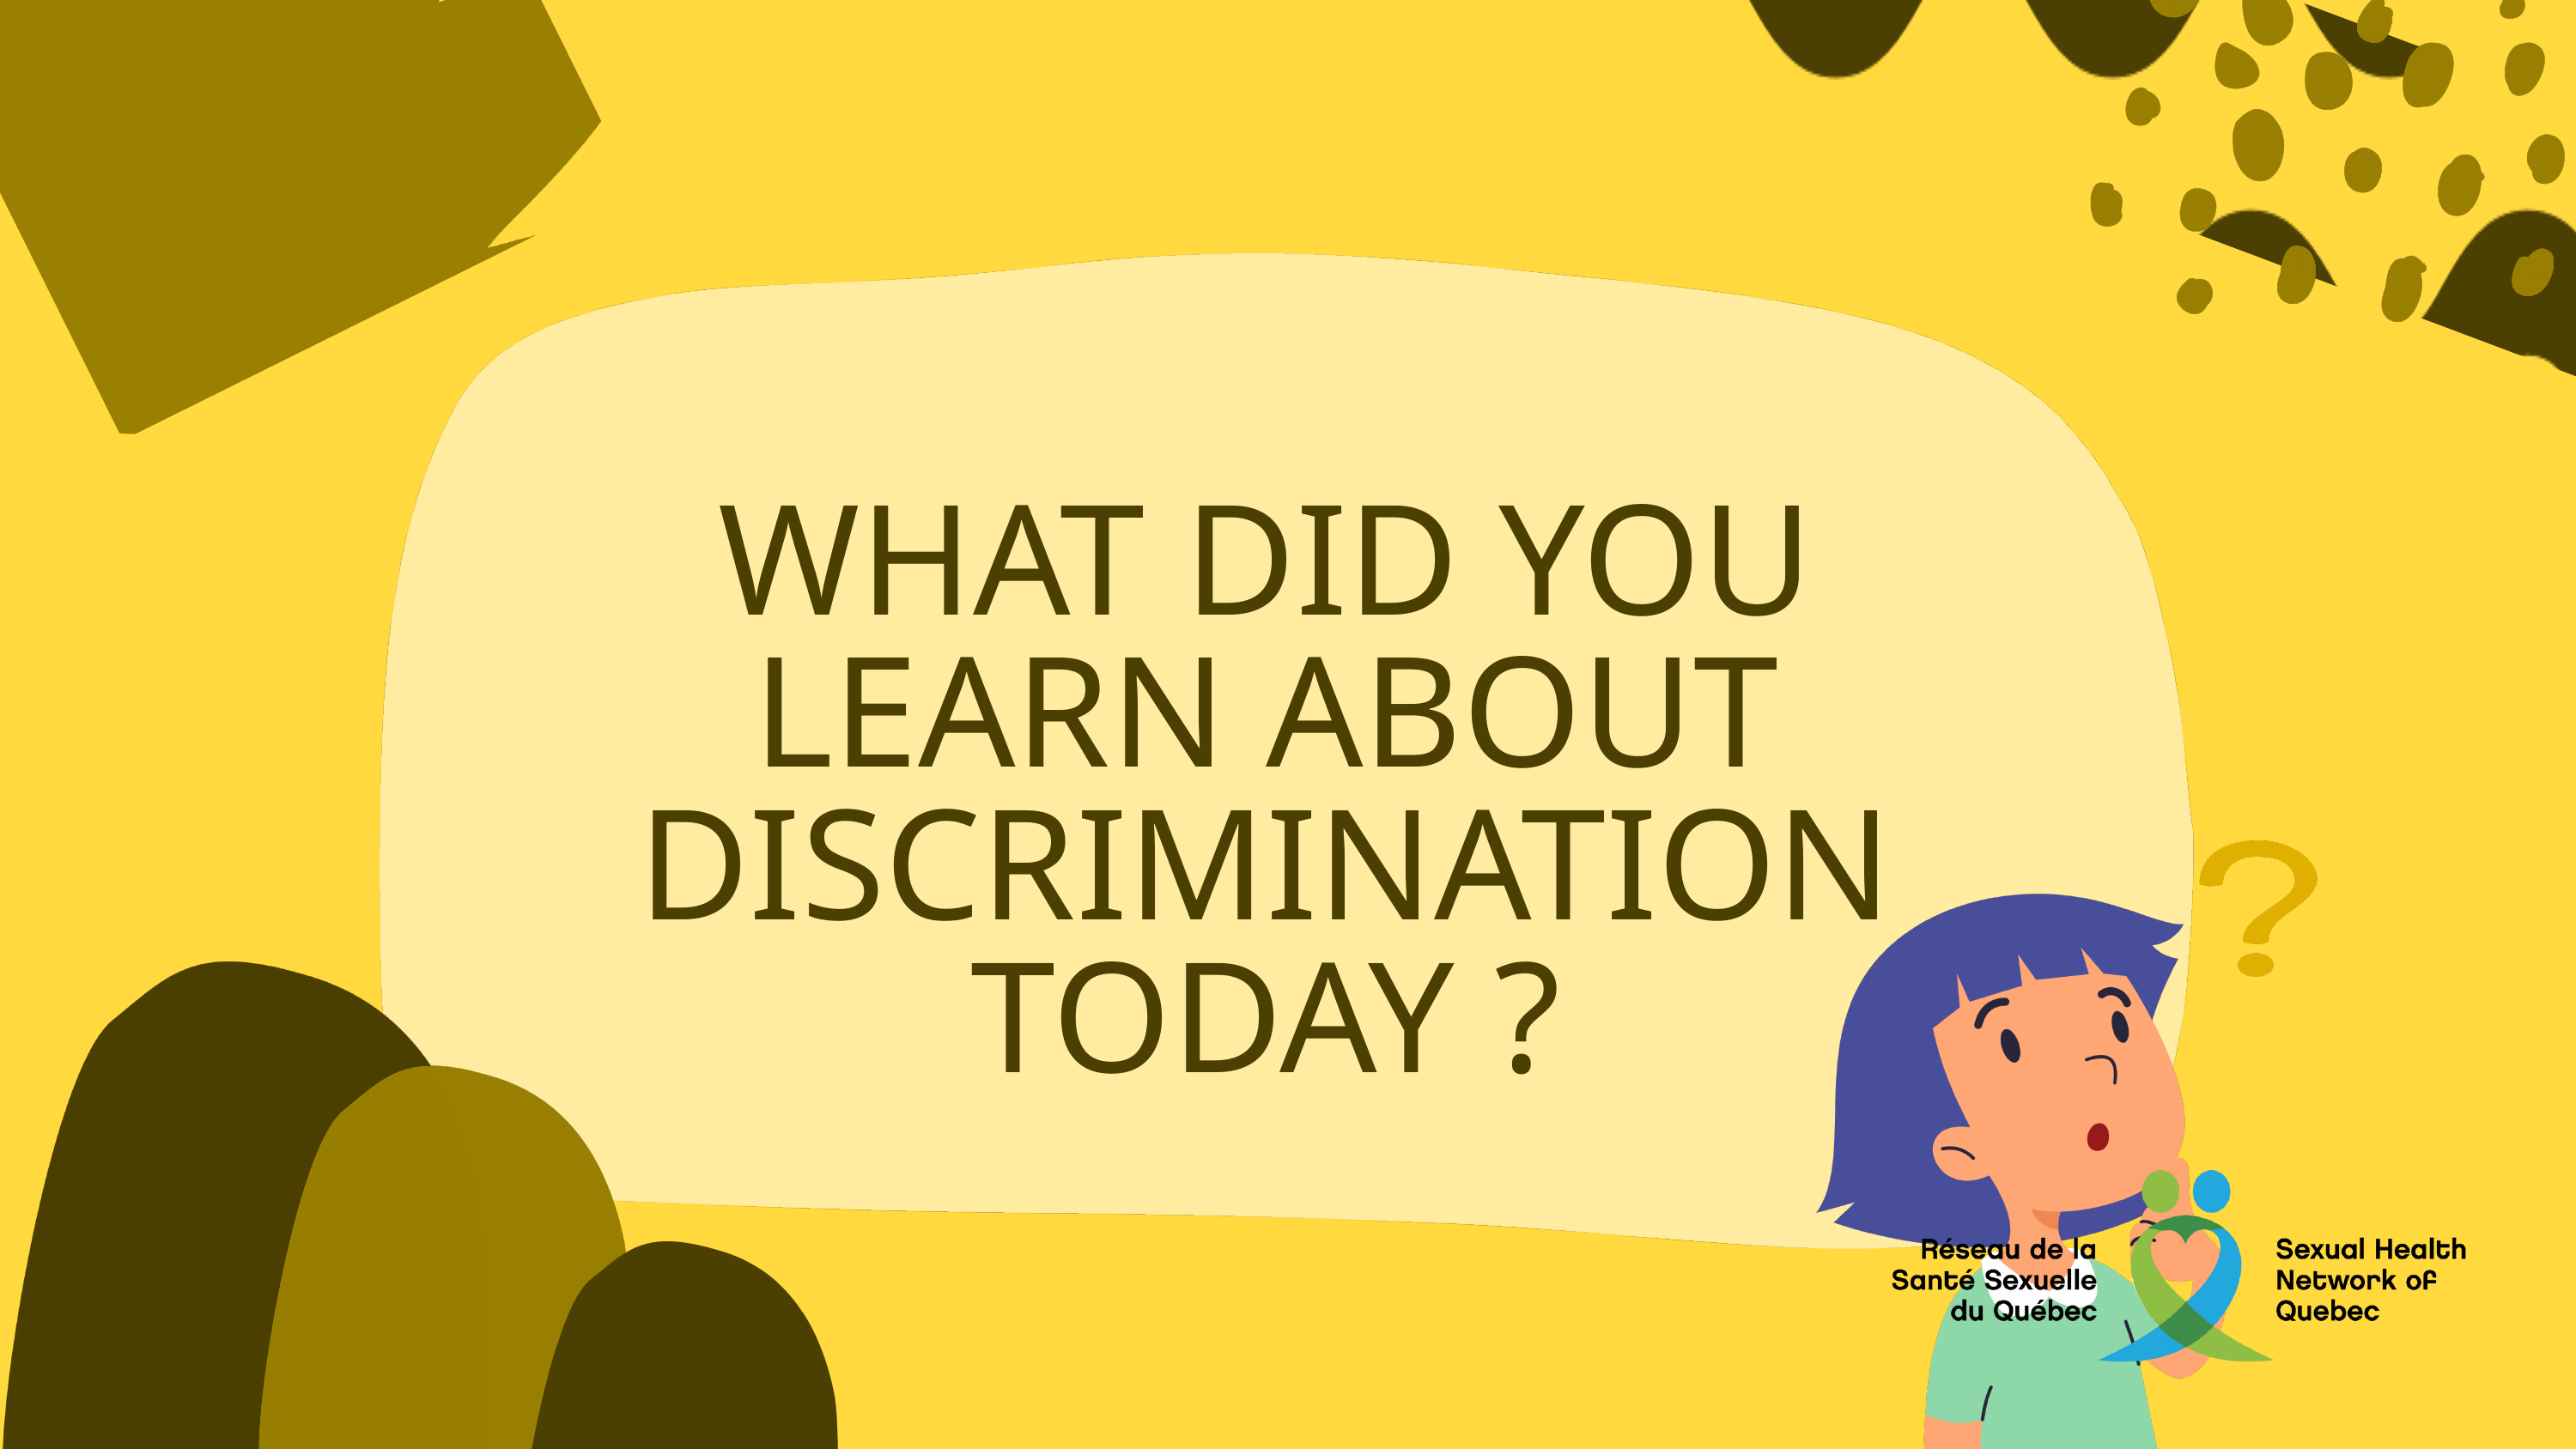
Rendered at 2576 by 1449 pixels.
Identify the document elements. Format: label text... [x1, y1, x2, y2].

text_box WHAT DID YOU LEARN ABOUT DISCRIMINATION TODAY ? [463, 492, 2069, 1449]
text_box [1698, 0, 2090, 194]
text_box [0, 941, 463, 1449]
text_box [2433, 101, 2576, 377]
text_box [377, 252, 2198, 941]
text_box [257, 1050, 635, 1449]
text_box [1891, 1170, 2476, 1361]
text_box [1816, 840, 2321, 1449]
text_box [0, 0, 635, 440]
text_box [515, 1228, 843, 1449]
text_box [2090, 0, 2567, 323]
